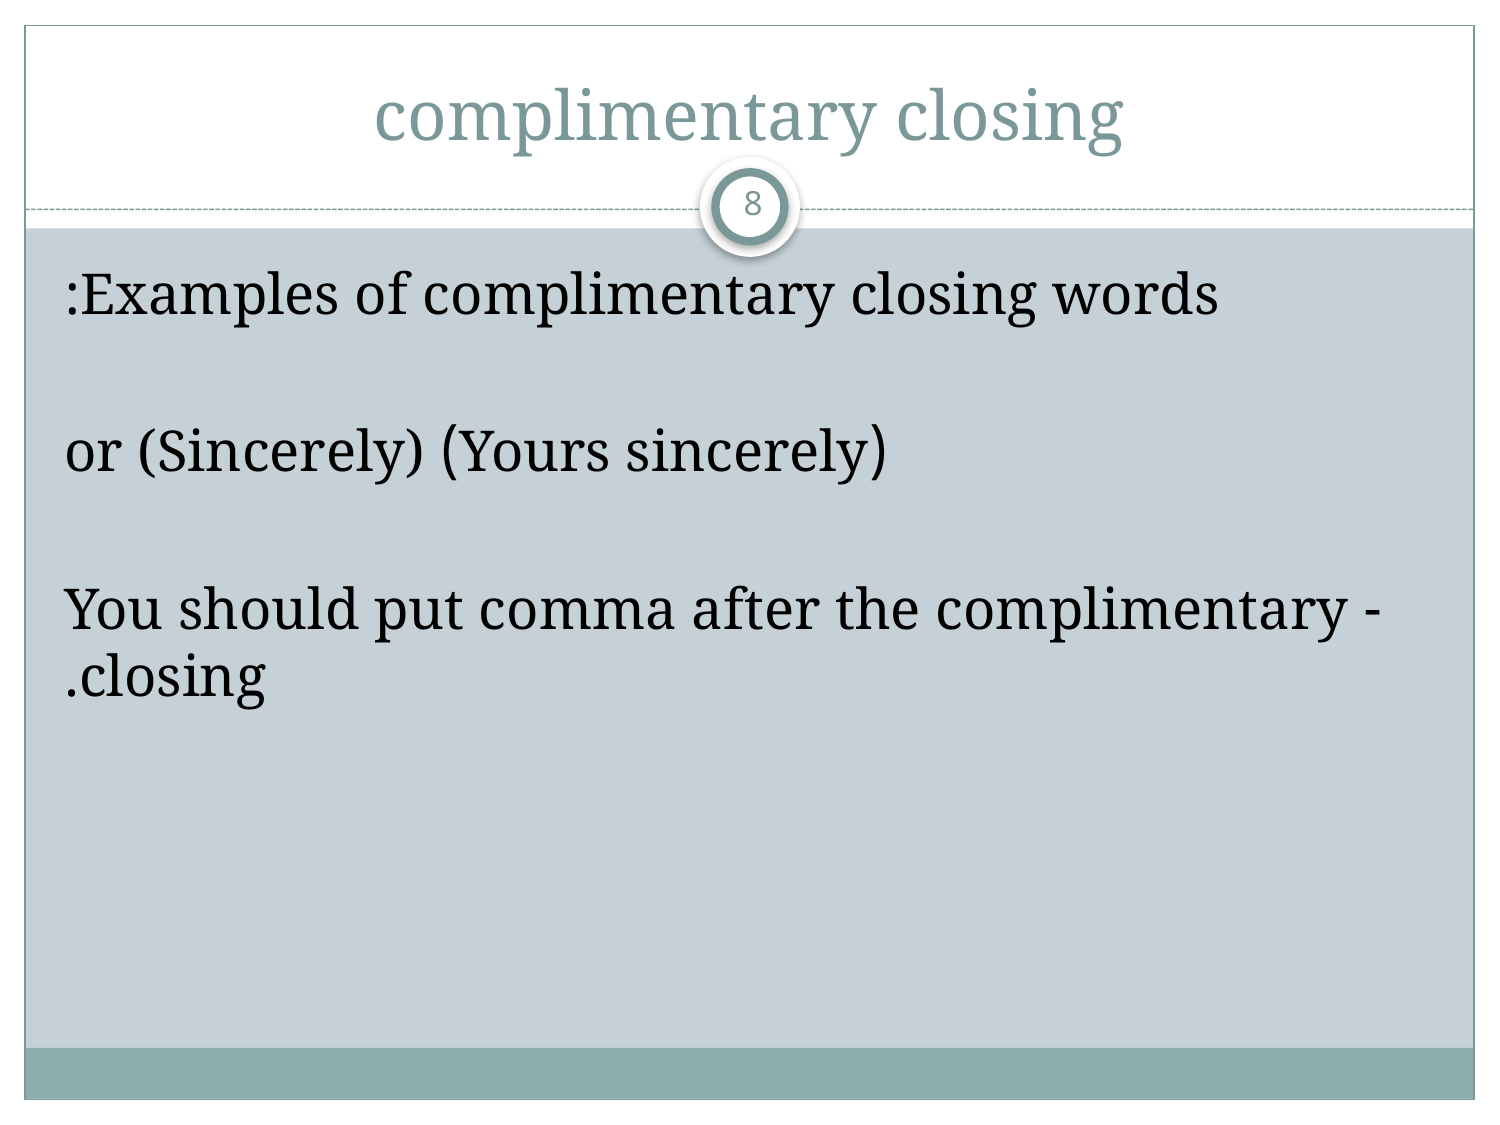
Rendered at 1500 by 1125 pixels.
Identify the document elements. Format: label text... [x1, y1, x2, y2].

list Examples of complimentary closing words: (Yours sincerely) or (Sincerely) - You should put comma after the complimentary closing. [49, 250, 1445, 1001]
slide_number 8 [715, 168, 791, 241]
title complimentary closing [49, 37, 1450, 162]
